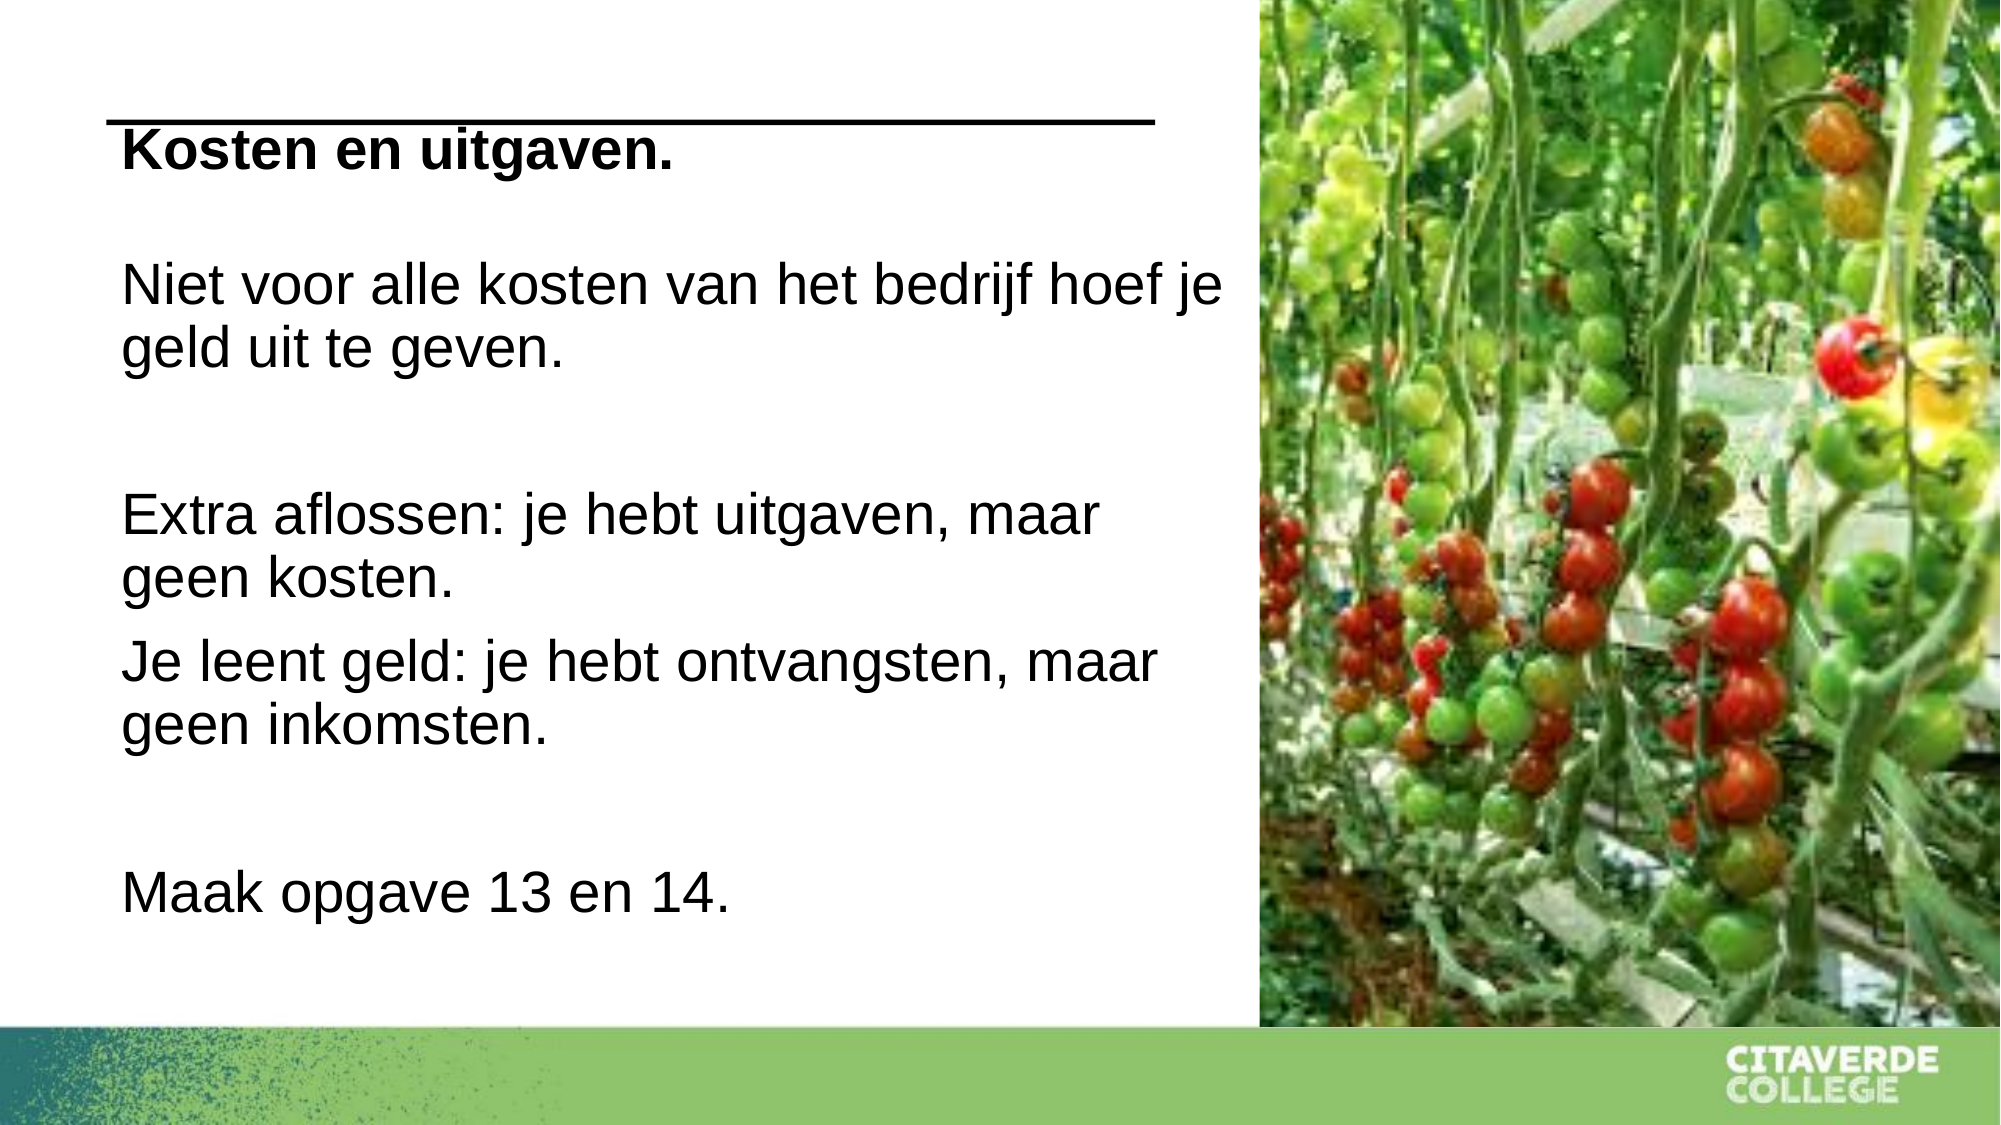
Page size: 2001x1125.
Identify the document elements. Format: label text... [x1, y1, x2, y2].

list Niet voor alle kosten van het bedrijf hoef je geld uit te geven. Extra aflossen: je hebt uitgaven, maar geen kosten. Je leent geld: je hebt ontvangsten, maar geen inkomsten. Maak opgave 13 en 14. [106, 246, 1259, 965]
title Kosten en uitgaven. [106, 119, 1155, 189]
picture [0, 0, 2001, 1125]
